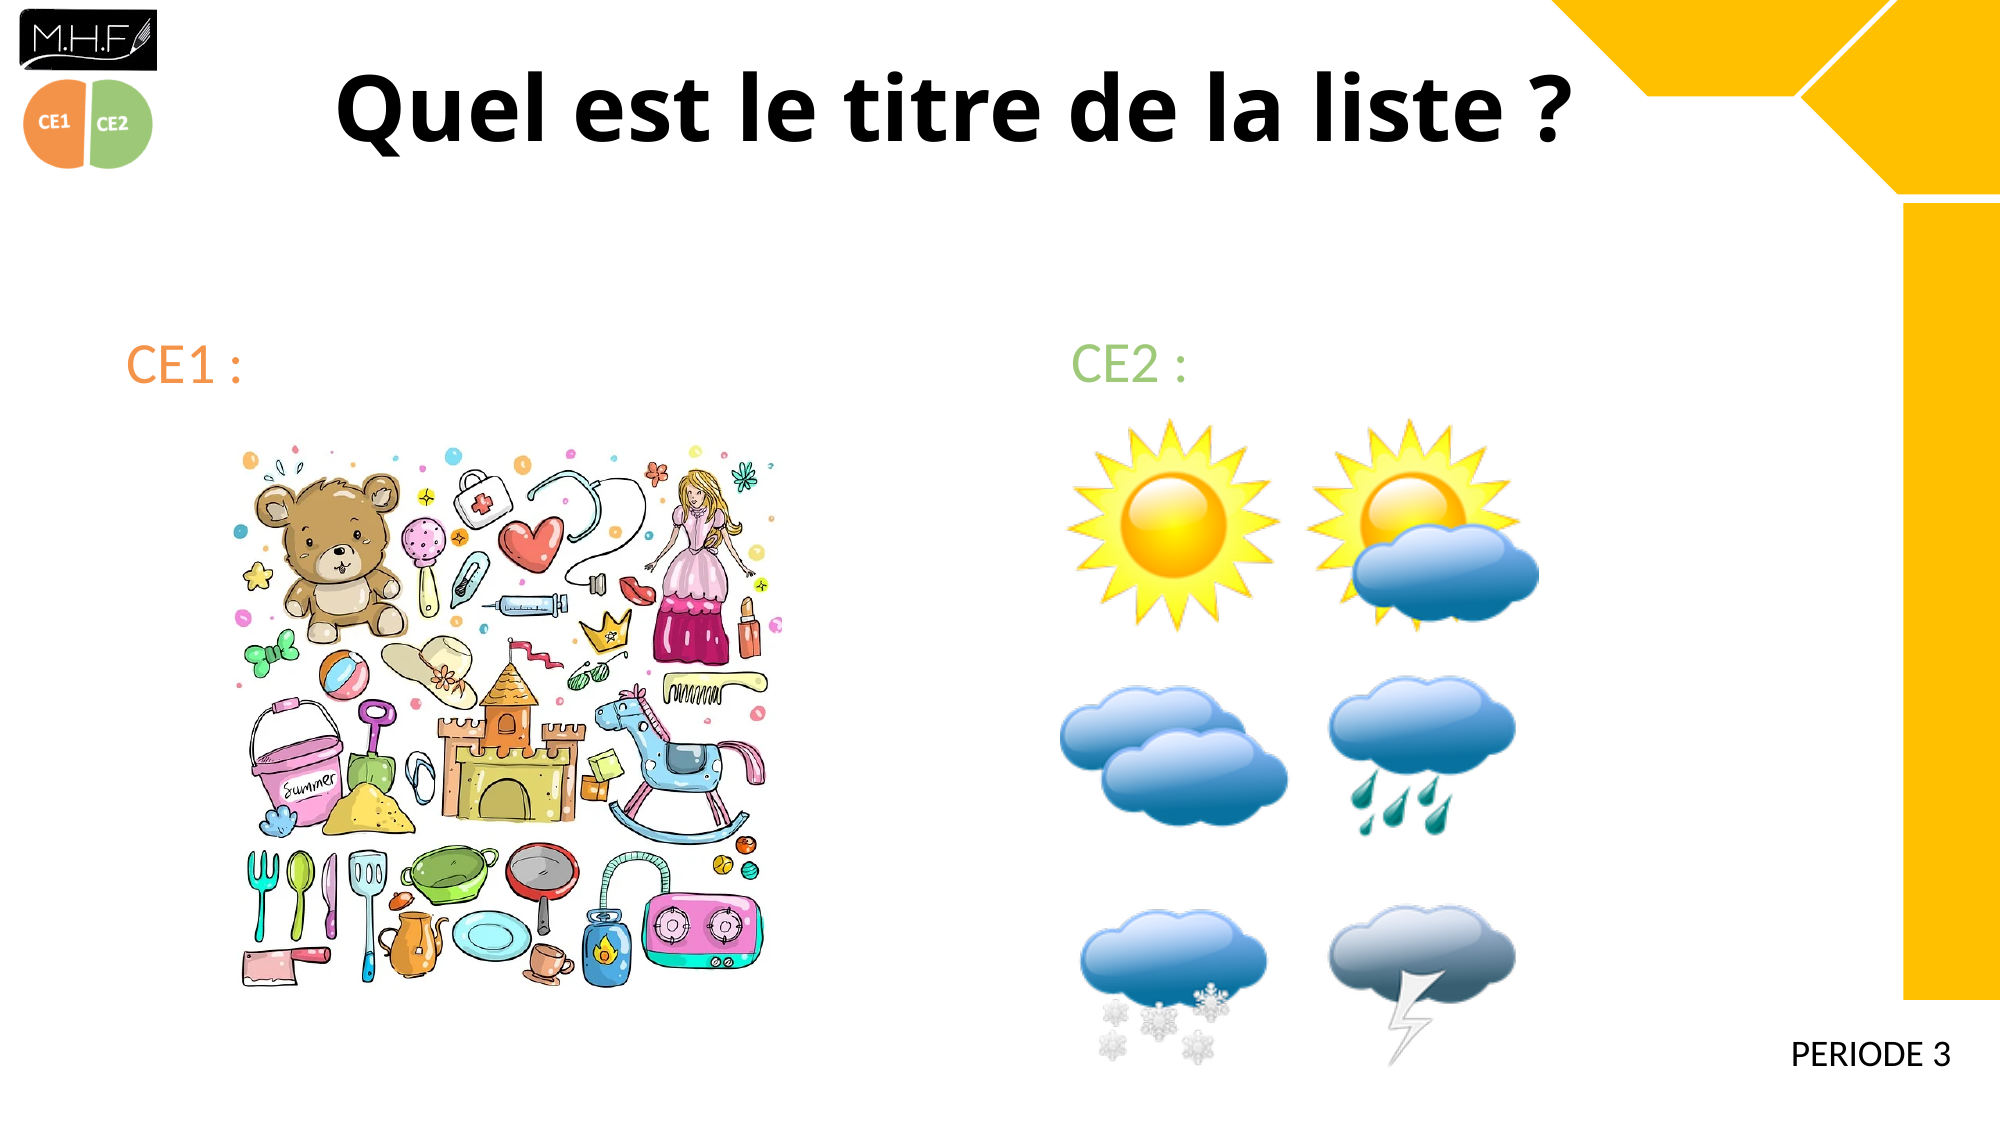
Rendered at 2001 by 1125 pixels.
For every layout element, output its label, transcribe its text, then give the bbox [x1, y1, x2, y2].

text_box CE2 : [1056, 324, 1878, 1039]
picture [219, 437, 782, 1000]
text_box [1549, 0, 1892, 98]
text_box [1799, 0, 2000, 196]
title Quel est le titre de la liste ? [318, 3, 1865, 221]
picture [1, 7, 177, 207]
picture [1060, 418, 1539, 1069]
text_box PERIODE 3 [1362, 1021, 1967, 1125]
text_box [1031, 299, 1853, 1014]
text_box [1902, 202, 2000, 1001]
list CE1 : [111, 325, 922, 1040]
